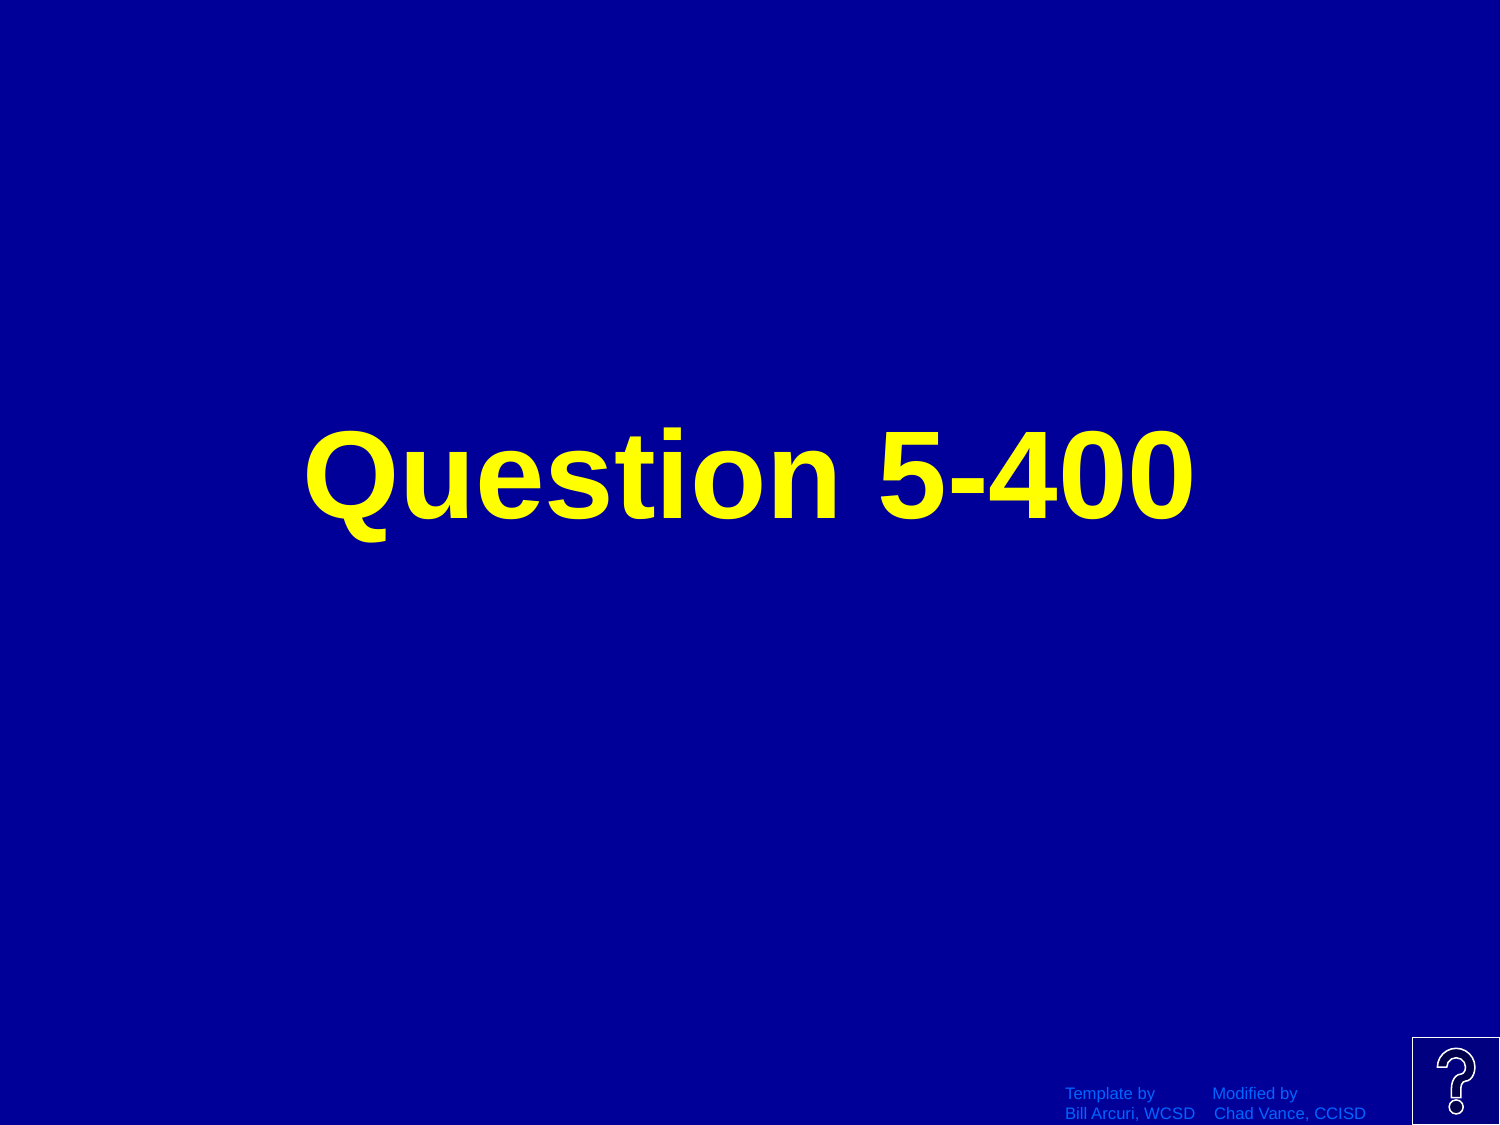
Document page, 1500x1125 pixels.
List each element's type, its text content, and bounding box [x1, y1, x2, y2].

text_box [1412, 1037, 1500, 1125]
title Question 5-400 [112, 374, 1388, 563]
slide_number Template by Modified by Bill Arcuri, WCSD Chad Vance, CCISD [1049, 1074, 1412, 1125]
